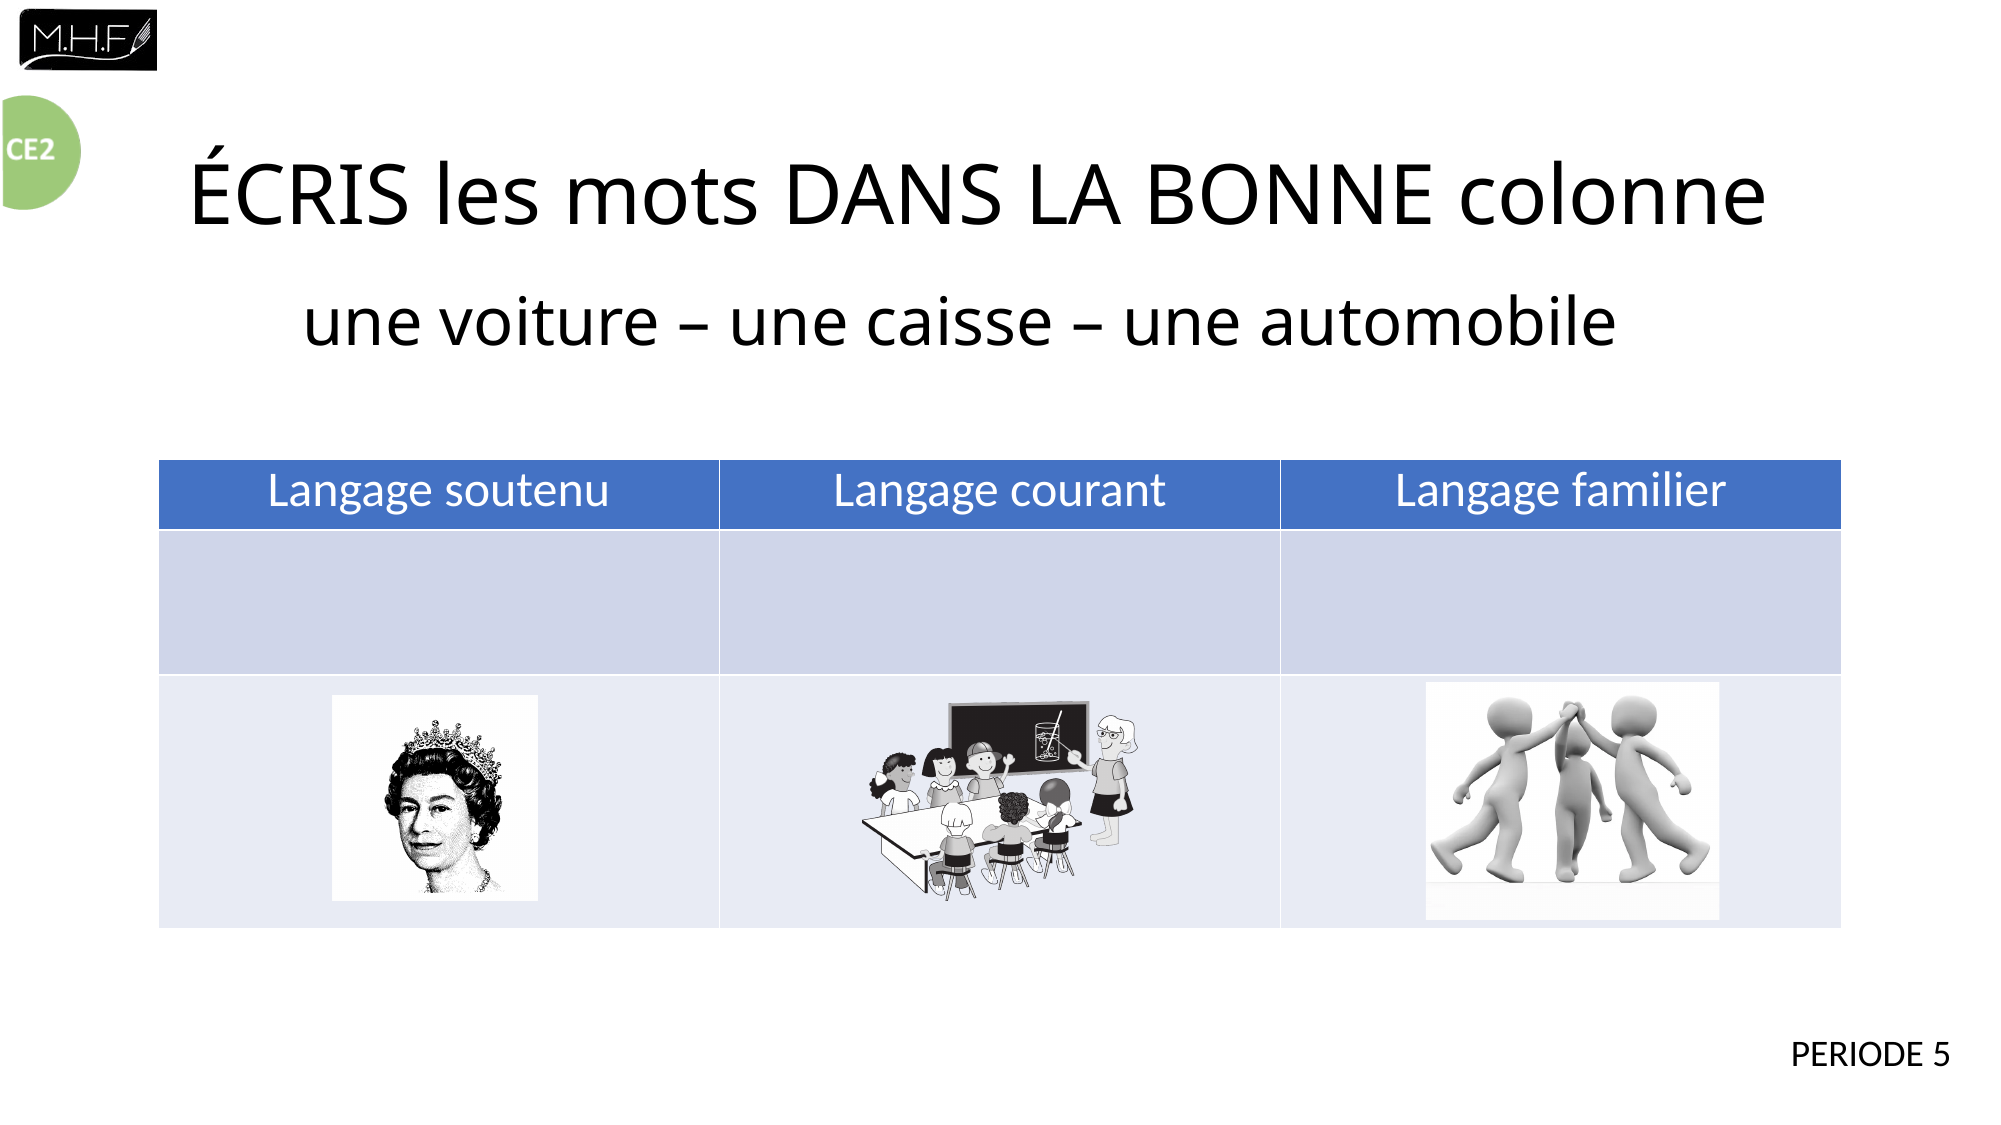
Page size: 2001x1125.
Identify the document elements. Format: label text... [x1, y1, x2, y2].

picture [16, 7, 157, 74]
table_header Langage courant [720, 460, 1280, 529]
picture [862, 701, 1138, 901]
table_cell [159, 676, 719, 928]
table_cell [159, 531, 719, 674]
text_box PERIODE 5 [1362, 1021, 1967, 1082]
table_header Langage familier [1281, 460, 1841, 529]
table_cell [1281, 531, 1841, 674]
picture [0, 95, 101, 210]
table_cell [1281, 676, 1841, 928]
picture [332, 695, 538, 901]
table_header Langage soutenu [159, 460, 719, 529]
table_cell [720, 676, 1280, 928]
title ÉCRIS les mots DANS LA BONNE colonne une voiture – une caisse – une automobile [158, 99, 1800, 413]
table_cell [720, 531, 1280, 674]
picture [1425, 682, 1720, 920]
